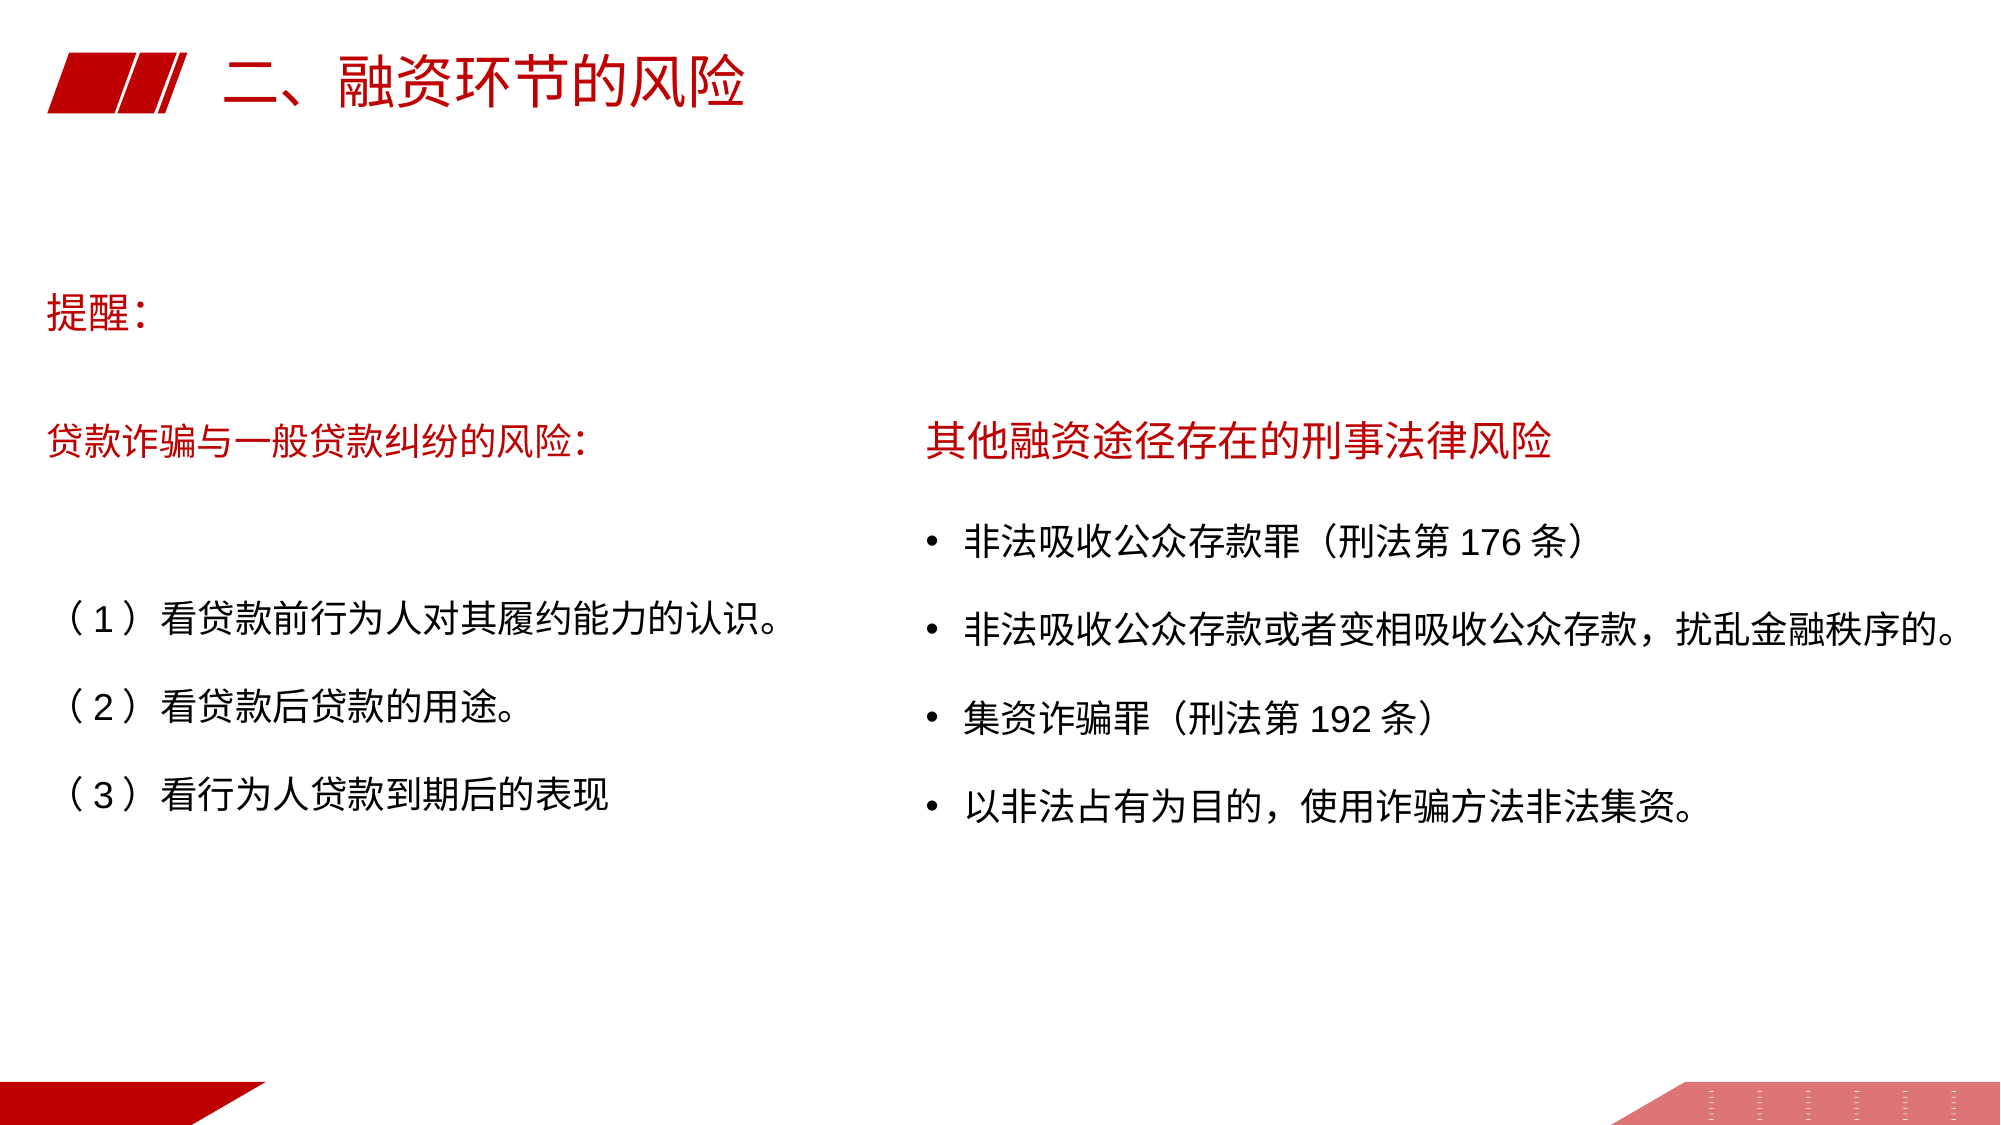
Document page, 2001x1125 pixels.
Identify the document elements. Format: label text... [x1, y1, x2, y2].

text_box 非法吸收公众存款罪（刑法第176条） 非法吸收公众存款或者变相吸收公众存款，扰乱金融秩序的。 集资诈骗罪（刑法第192条） 以非法占有为目的，使用诈骗方法非法集资。 [910, 487, 2000, 910]
text_box 二、融资环节的风险 [206, 51, 887, 118]
title 提醒： [31, 274, 219, 356]
list 贷款诈骗与一般贷款纠纷的风险： （1）看贷款前行为人对其履约能力的认识。 （2）看贷款后贷款的用途。 （3）看行为人贷款到期后的表现 [31, 387, 847, 715]
text_box 其他融资途径存在的刑事法律风险 [910, 382, 1661, 473]
